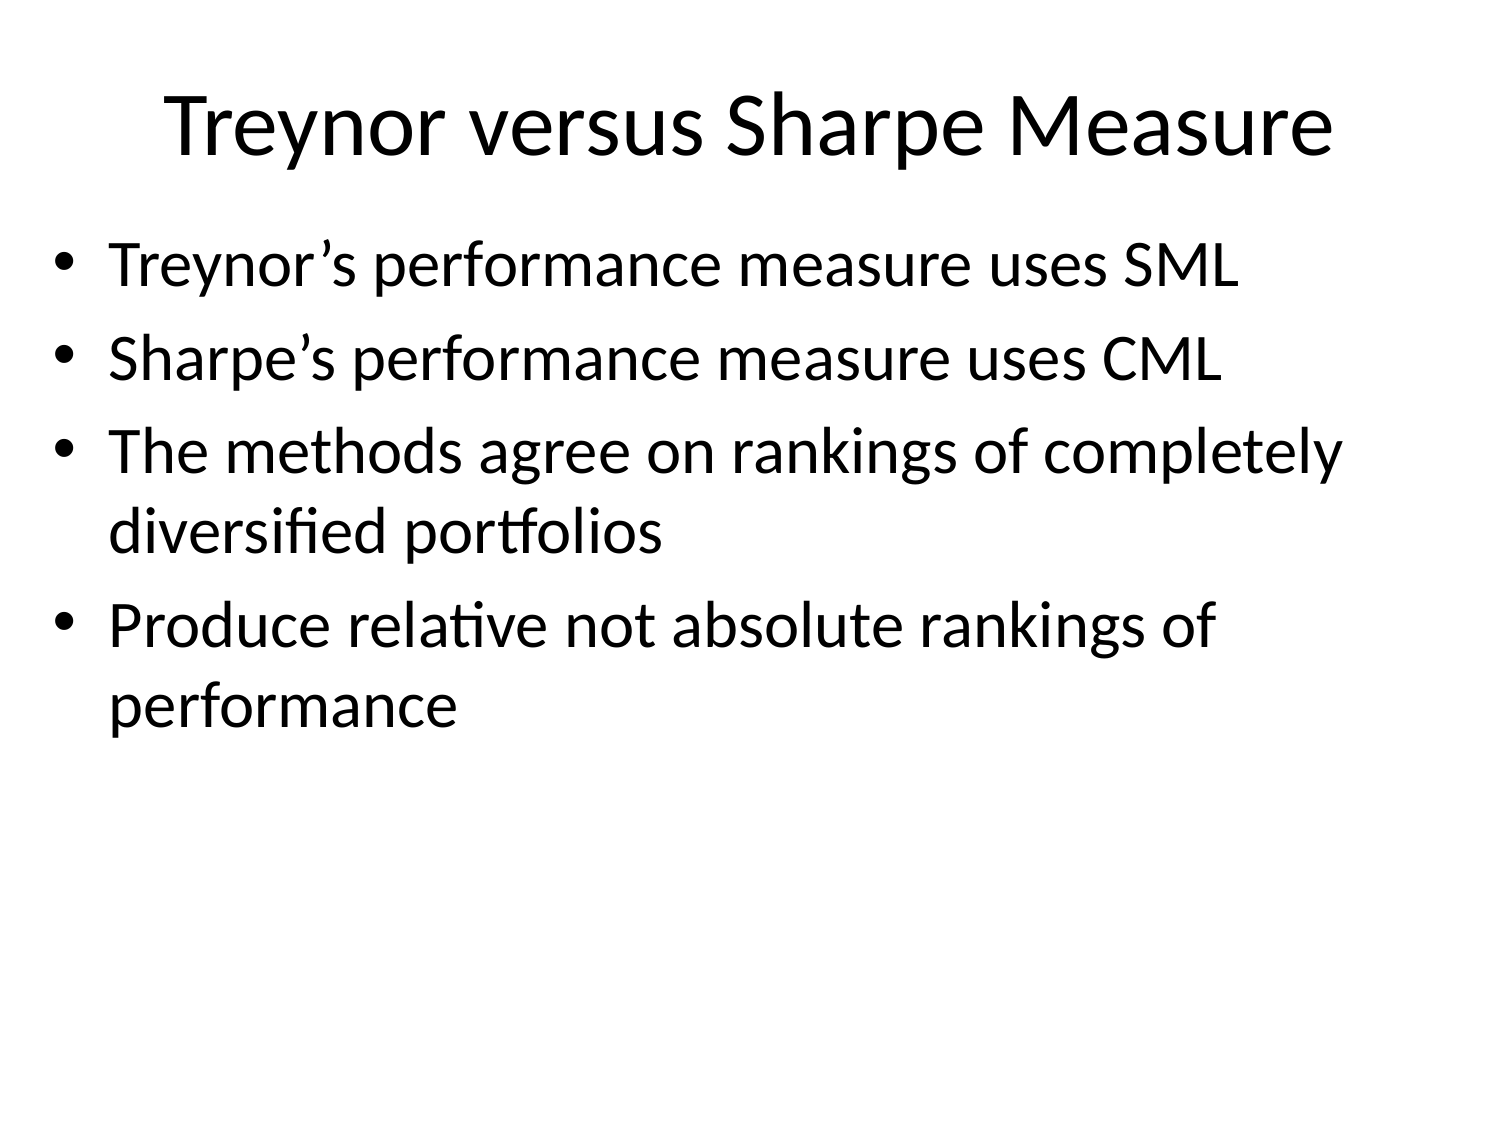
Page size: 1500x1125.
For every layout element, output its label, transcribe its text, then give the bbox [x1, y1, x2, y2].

title Treynor versus Sharpe Measure [112, 24, 1388, 212]
list Treynor’s performance measure uses SML Sharpe’s performance measure uses CML The methods agree on rankings of completely diversified portfolios Produce relative not absolute rankings of performance [37, 212, 1463, 1063]
